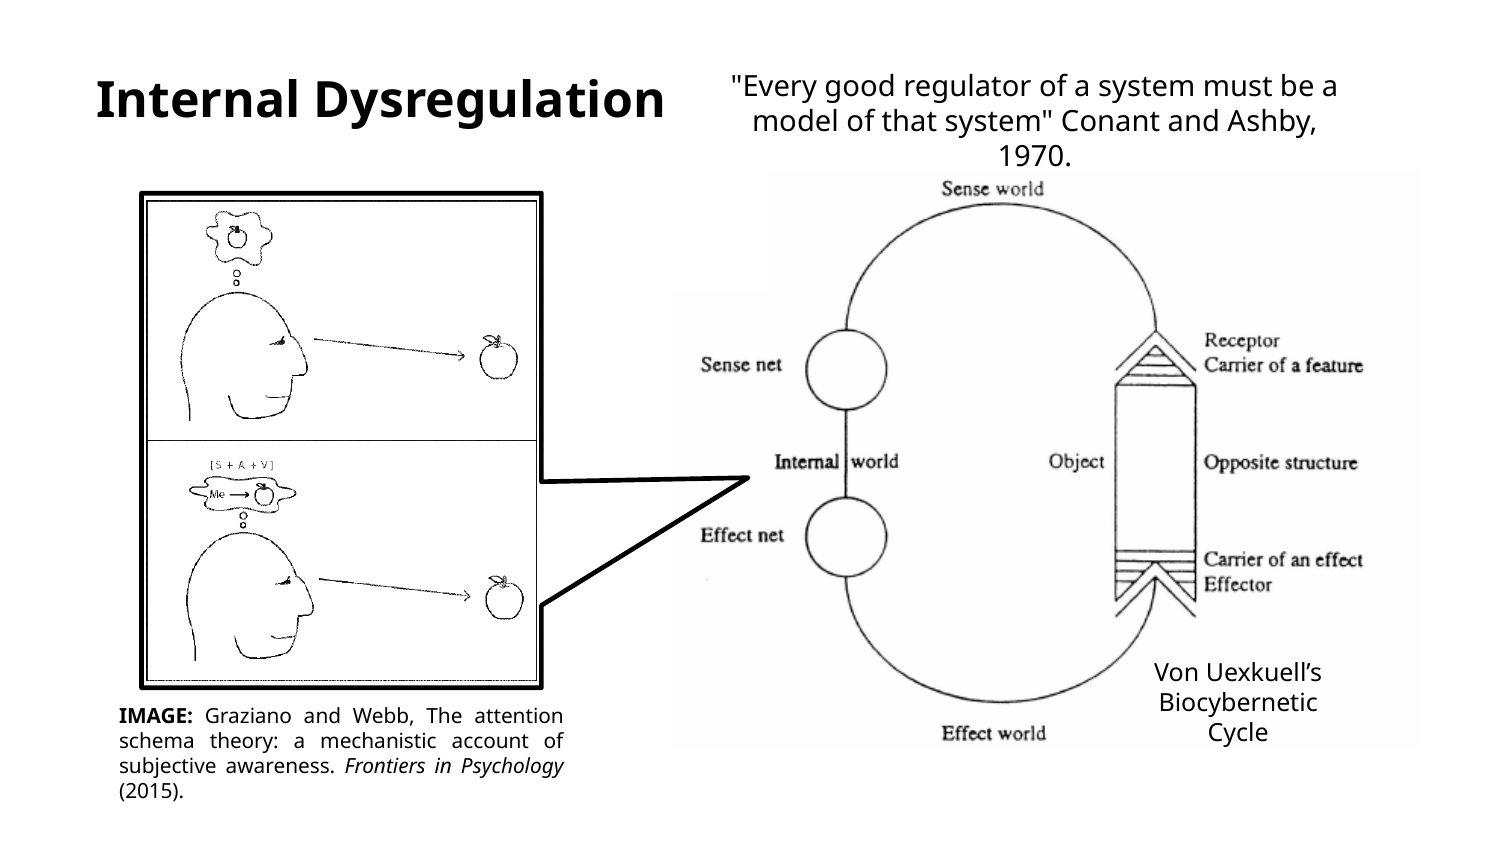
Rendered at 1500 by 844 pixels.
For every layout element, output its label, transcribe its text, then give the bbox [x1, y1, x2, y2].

text_box Internal Dysregulation [81, 52, 700, 144]
text_box [141, 193, 542, 204]
picture [145, 200, 538, 681]
text_box "Every good regulator of a system must be a model of that system" Conant and Ashby, 1970. [700, 52, 1370, 144]
text_box IMAGE: Graziano and Webb, The attention schema theory: a mechanistic account of subjective awareness. Frontiers in Psychology (2015). [104, 687, 579, 770]
picture [654, 151, 1439, 770]
text_box [543, 479, 648, 605]
